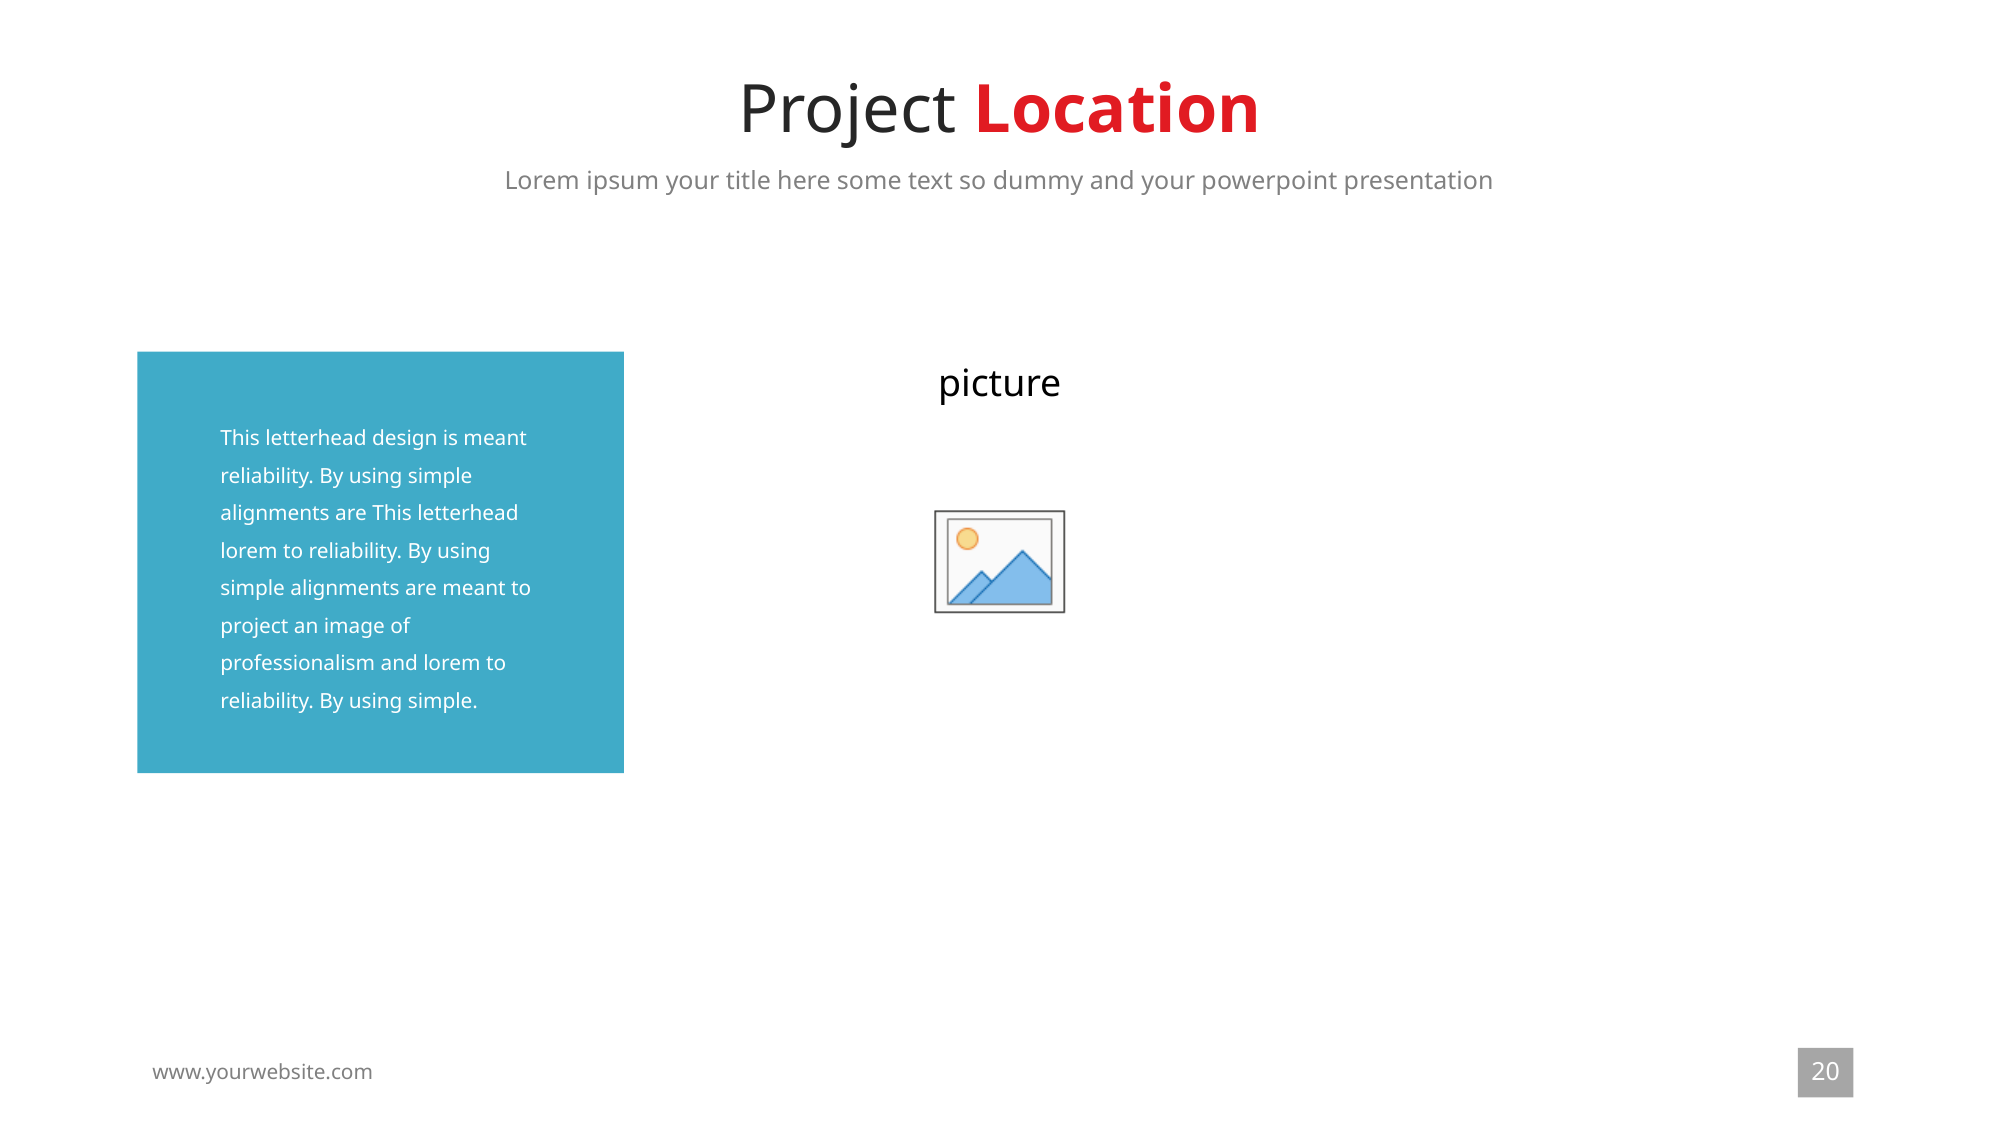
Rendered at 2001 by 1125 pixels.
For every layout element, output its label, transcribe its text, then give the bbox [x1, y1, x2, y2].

list Lorem ipsum your title here some text so dummy and your powerpoint presentation [137, 160, 1863, 207]
title Project Location [137, 55, 1863, 160]
footer www.yourwebsite.com [137, 1042, 415, 1103]
picture [137, 351, 1863, 774]
slide_number 20 [1788, 1042, 1863, 1103]
